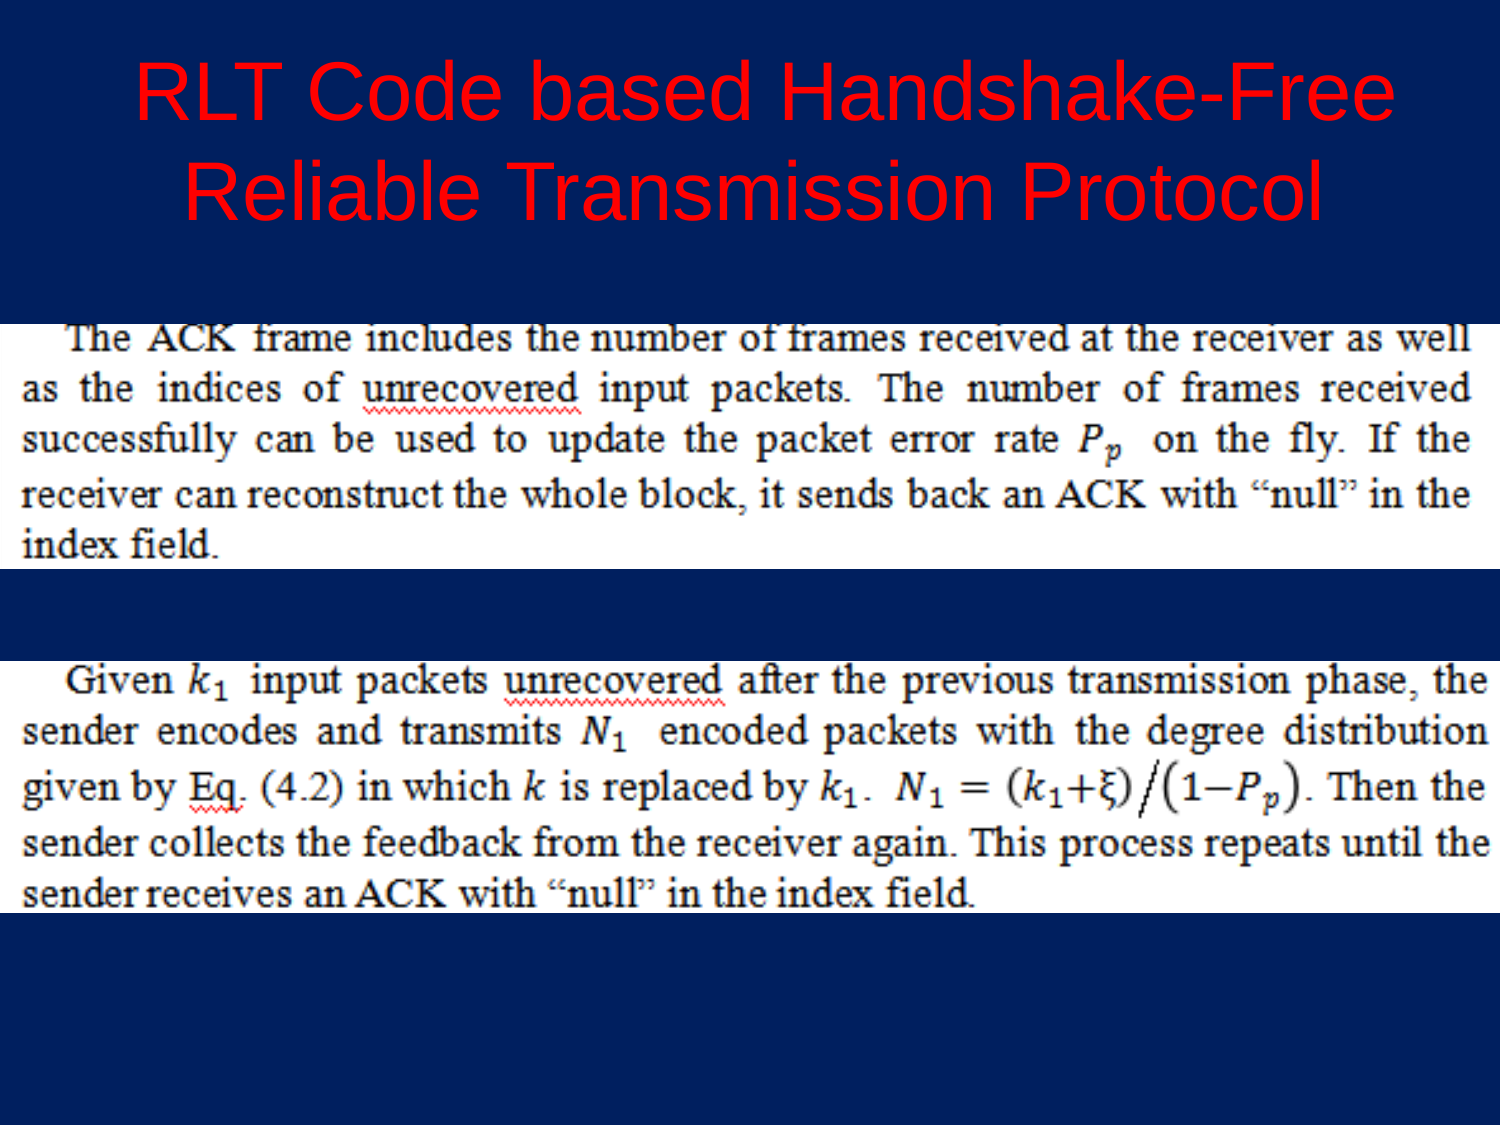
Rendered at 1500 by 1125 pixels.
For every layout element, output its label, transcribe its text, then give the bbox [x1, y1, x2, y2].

picture [0, 660, 1500, 913]
title RLT Code based Handshake-Free Reliable Transmission Protocol [50, 12, 1462, 240]
picture [0, 324, 1500, 569]
